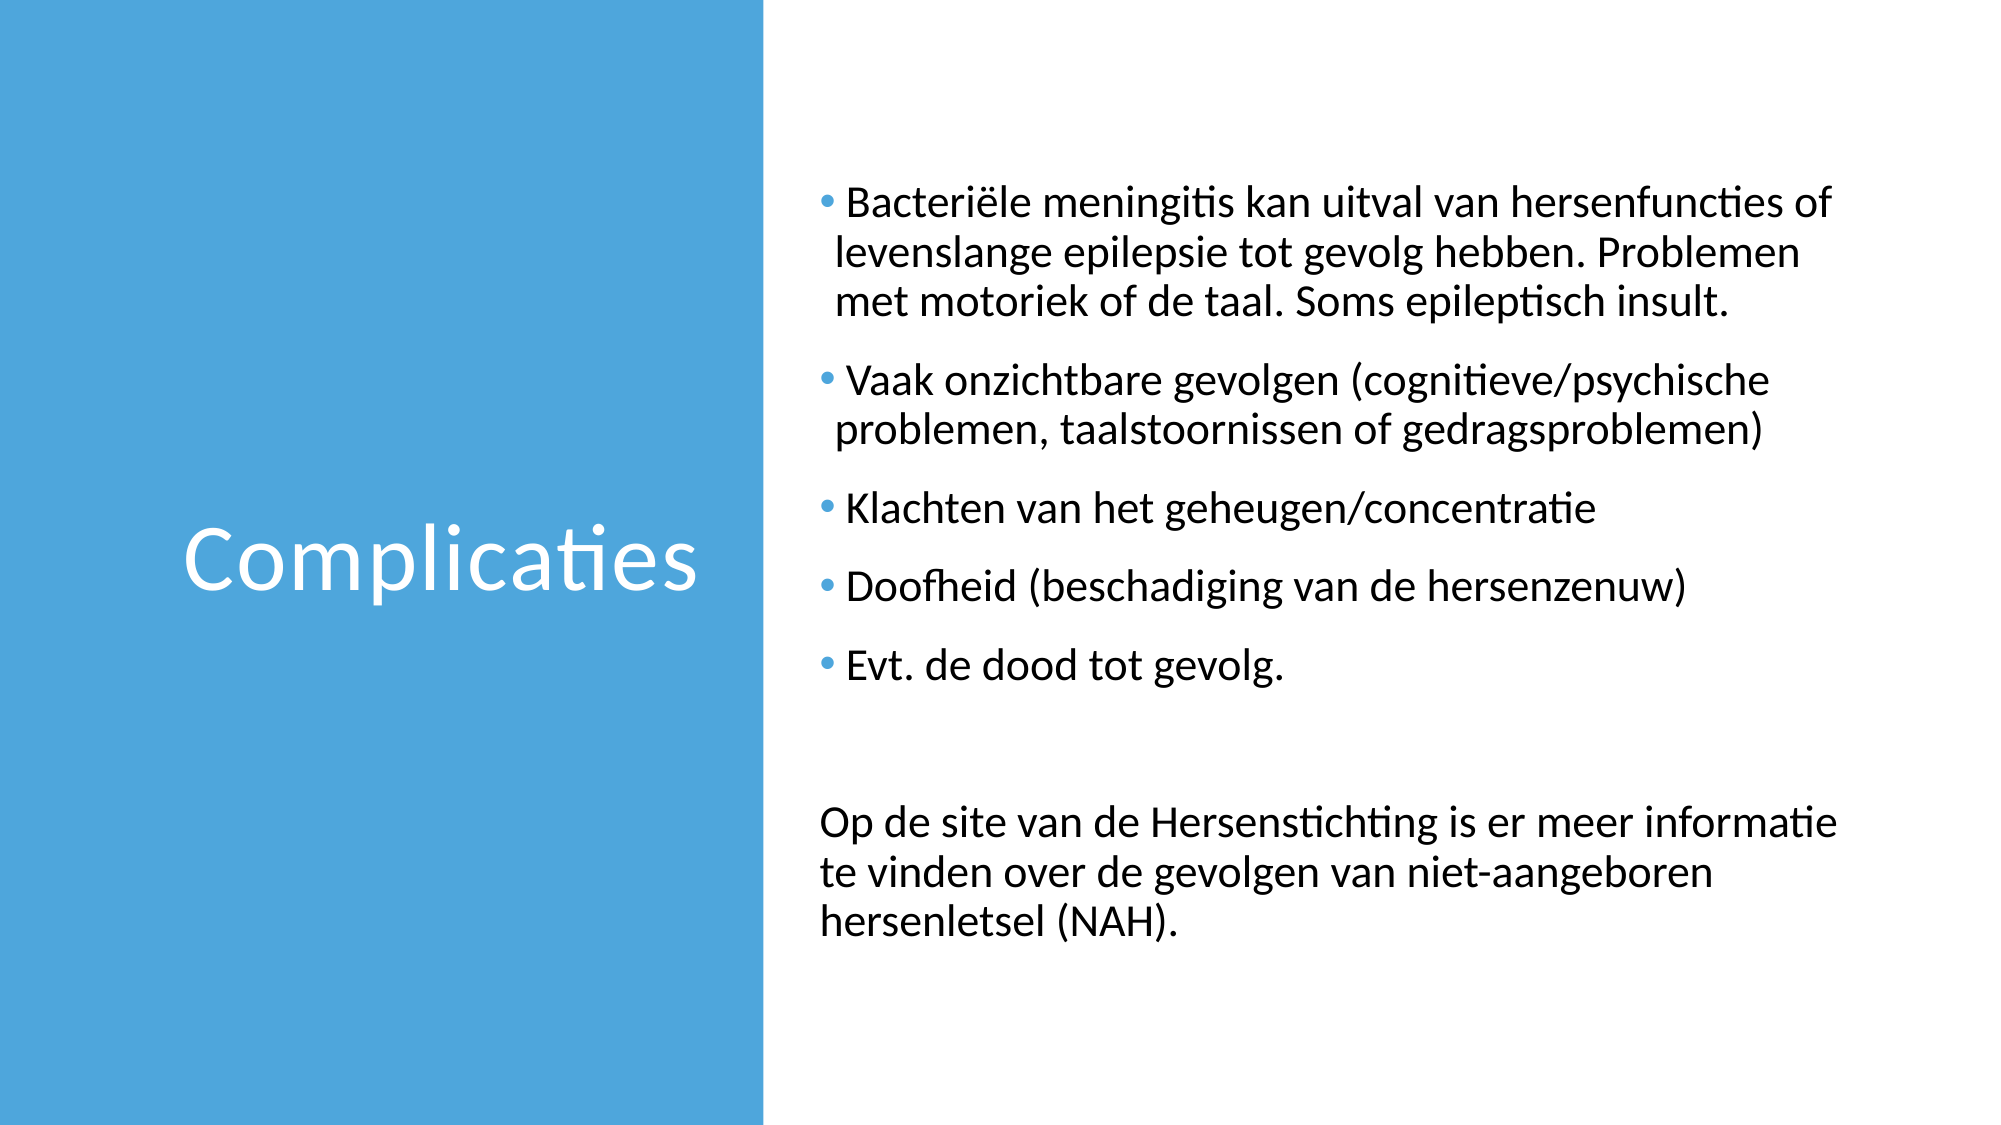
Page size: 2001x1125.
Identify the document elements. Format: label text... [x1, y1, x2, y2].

text_box [765, 0, 2000, 1125]
title Complicaties [158, 131, 715, 993]
list Bacteriële meningitis kan uitval van hersenfuncties of levenslange epilepsie tot gevolg hebben. Problemen met motoriek of de taal. Soms epileptisch insult. Vaak onzichtbare gevolgen (cognitieve/psychische problemen, taalstoornissen of gedragsproblemen) Klachten van het geheugen/concentratie Doofheid (beschadiging van de hersenzenuw) Evt. de dood tot gevolg. Op de site van de Hersenstichting is er meer informatie te vinden over de gevolgen van niet-aangeboren hersenletsel (NAH). [812, 131, 1847, 993]
text_box [0, 0, 765, 1125]
